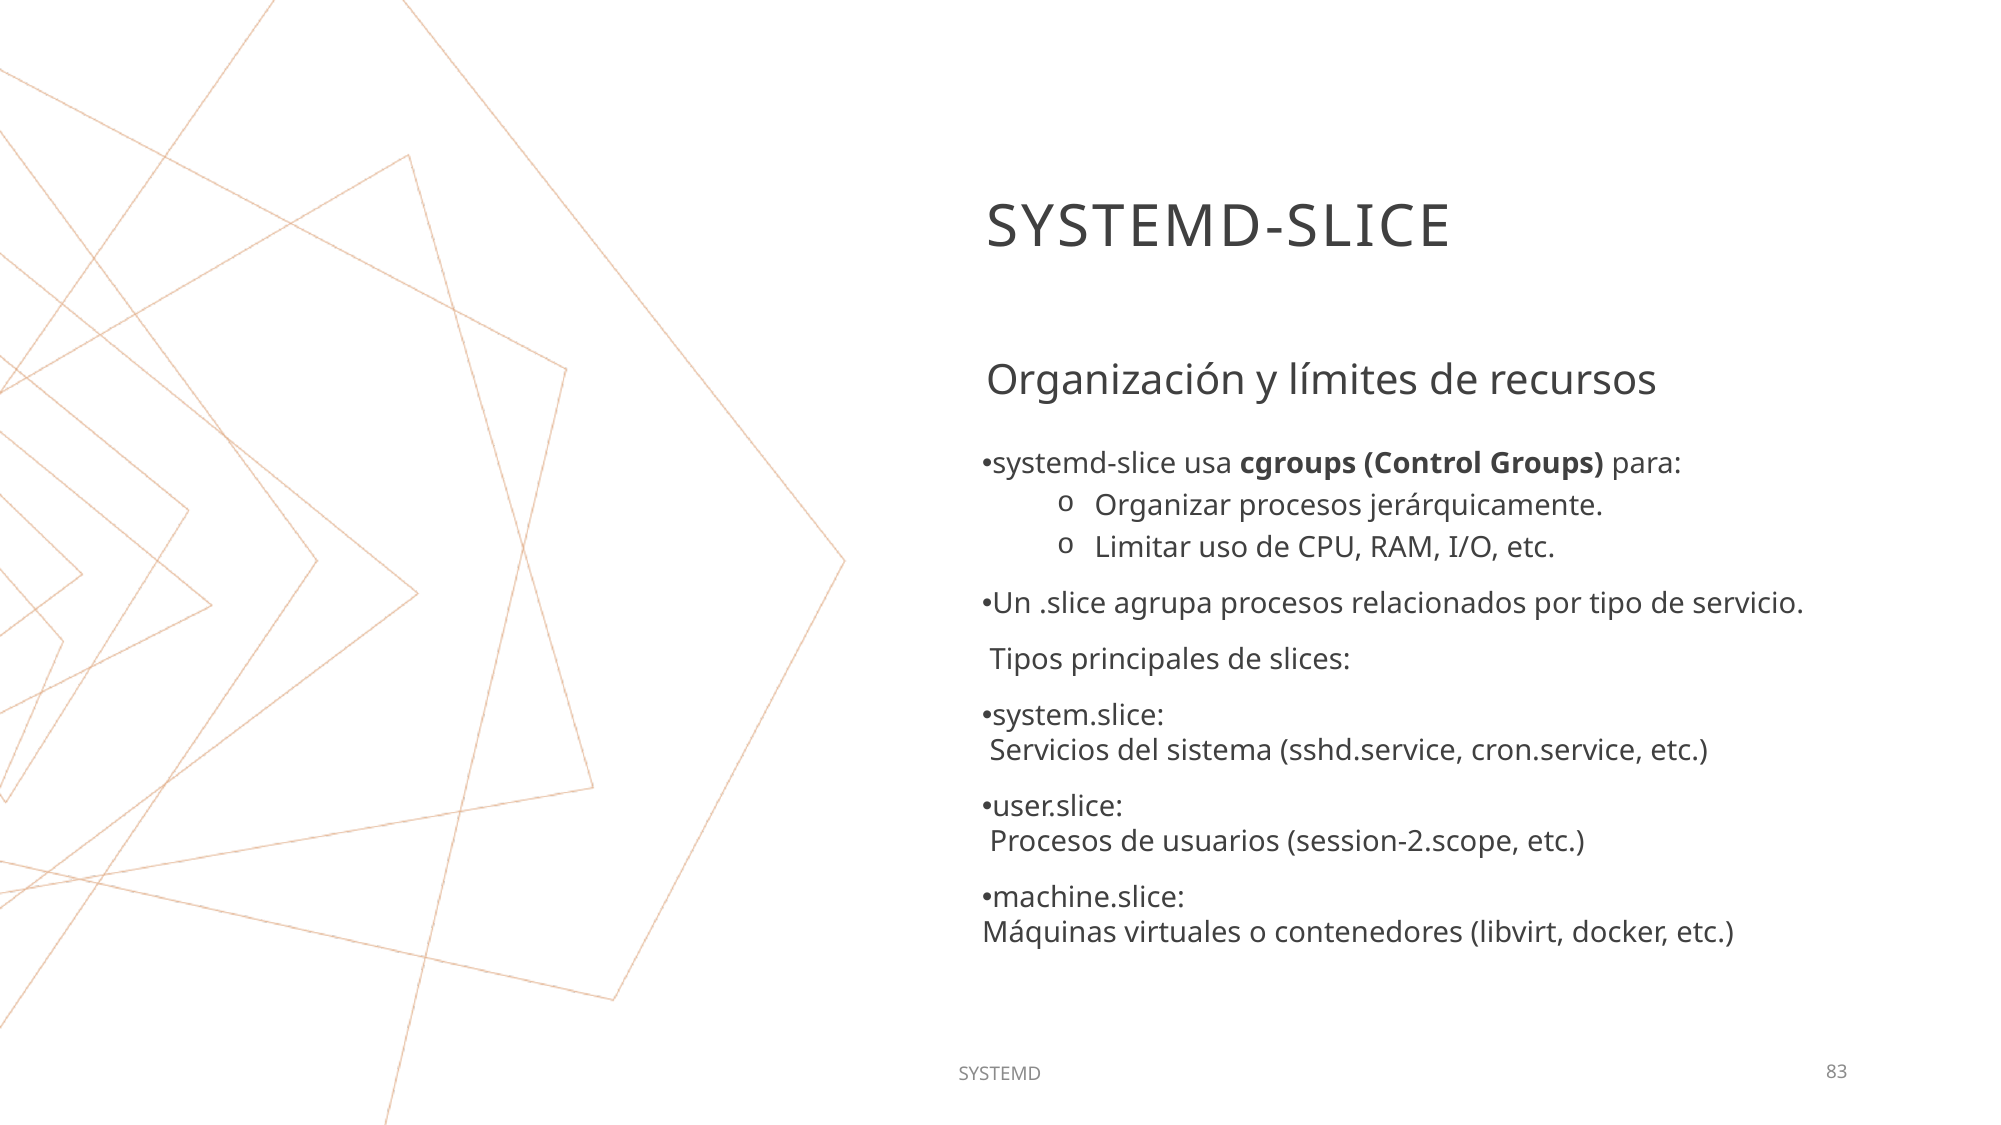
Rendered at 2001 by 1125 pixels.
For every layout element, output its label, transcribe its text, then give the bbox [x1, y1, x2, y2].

title Systemd-slice [971, 189, 1863, 328]
footer SYSTEMD [662, 1042, 1338, 1103]
picture [0, 0, 893, 1125]
text_box Organización y límites de recursos [971, 345, 1863, 437]
slide_number 83 [1412, 1042, 1863, 1103]
text_box systemd-slice usa cgroups (Control Groups) para: Organizar procesos jerárquicamente. Limitar uso de CPU, RAM, I/O, etc. Un .slice agrupa procesos relacionados por tipo de servicio. Tipos principales de slices: system.slice: Servicios del sistema (sshd.service, cron.service, etc.) user.slice: Procesos de usuarios (session-2.scope, etc.) machine.slice: Máquinas virtuales o contenedores (libvirt, docker, etc.) [967, 437, 1858, 1019]
